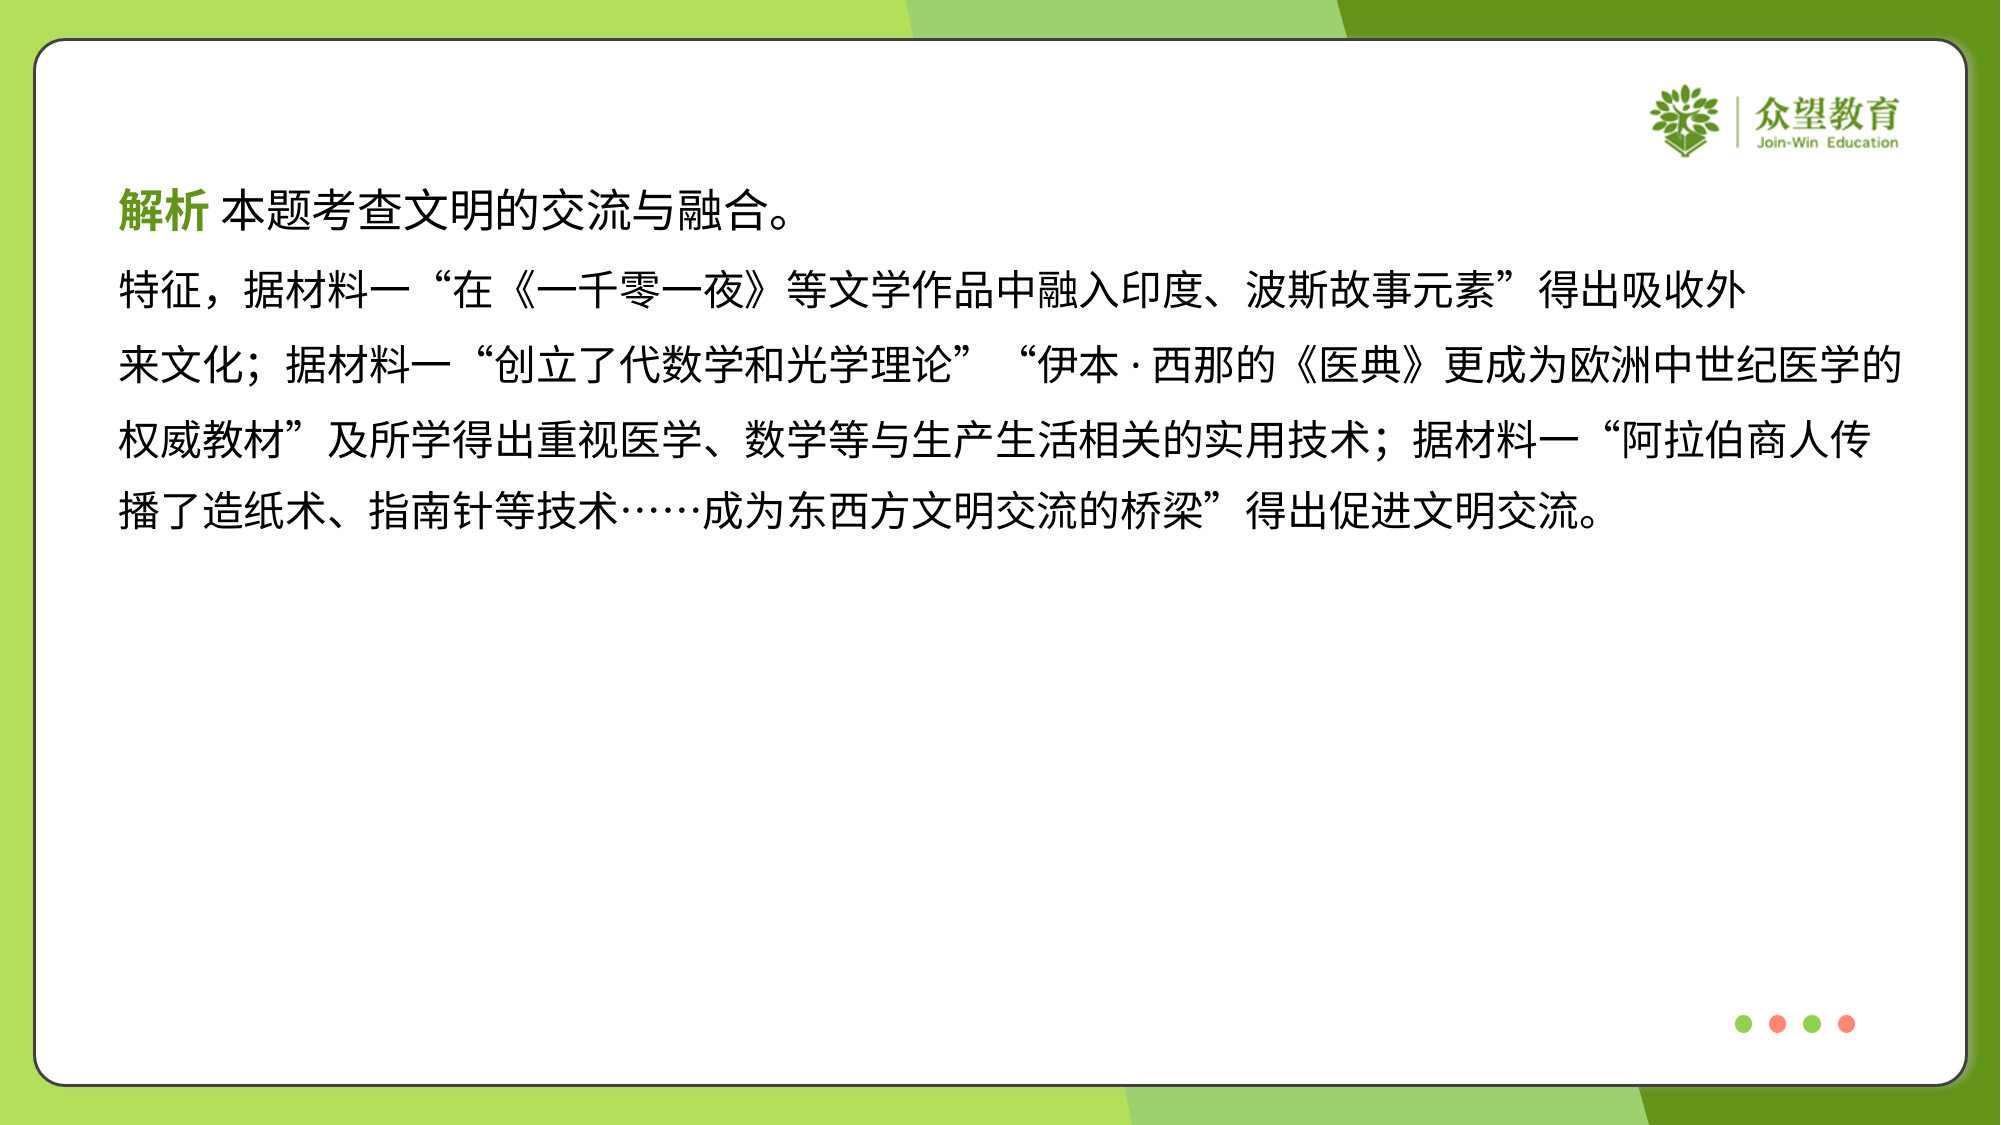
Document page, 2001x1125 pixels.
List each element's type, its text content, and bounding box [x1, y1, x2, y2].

text_box 解析 本题考查文明的交流与融合。 特征，据材料一“在《一千零一夜》等文学作品中融入印度、波斯故事元素”得出吸收外 来文化；据材料一“创立了代数学和光学理论”“伊本·西那的《医典》更成为欧洲中世纪医学的 权威教材”及所学得出重视医学、数学等与生产生活相关的实用技术；据材料一“阿拉伯商人传 播了造纸术、指南针等技术……成为东西方文明交流的桥梁”得出促进文明交流。 [118, 159, 1883, 450]
picture [0, 0, 2000, 1125]
